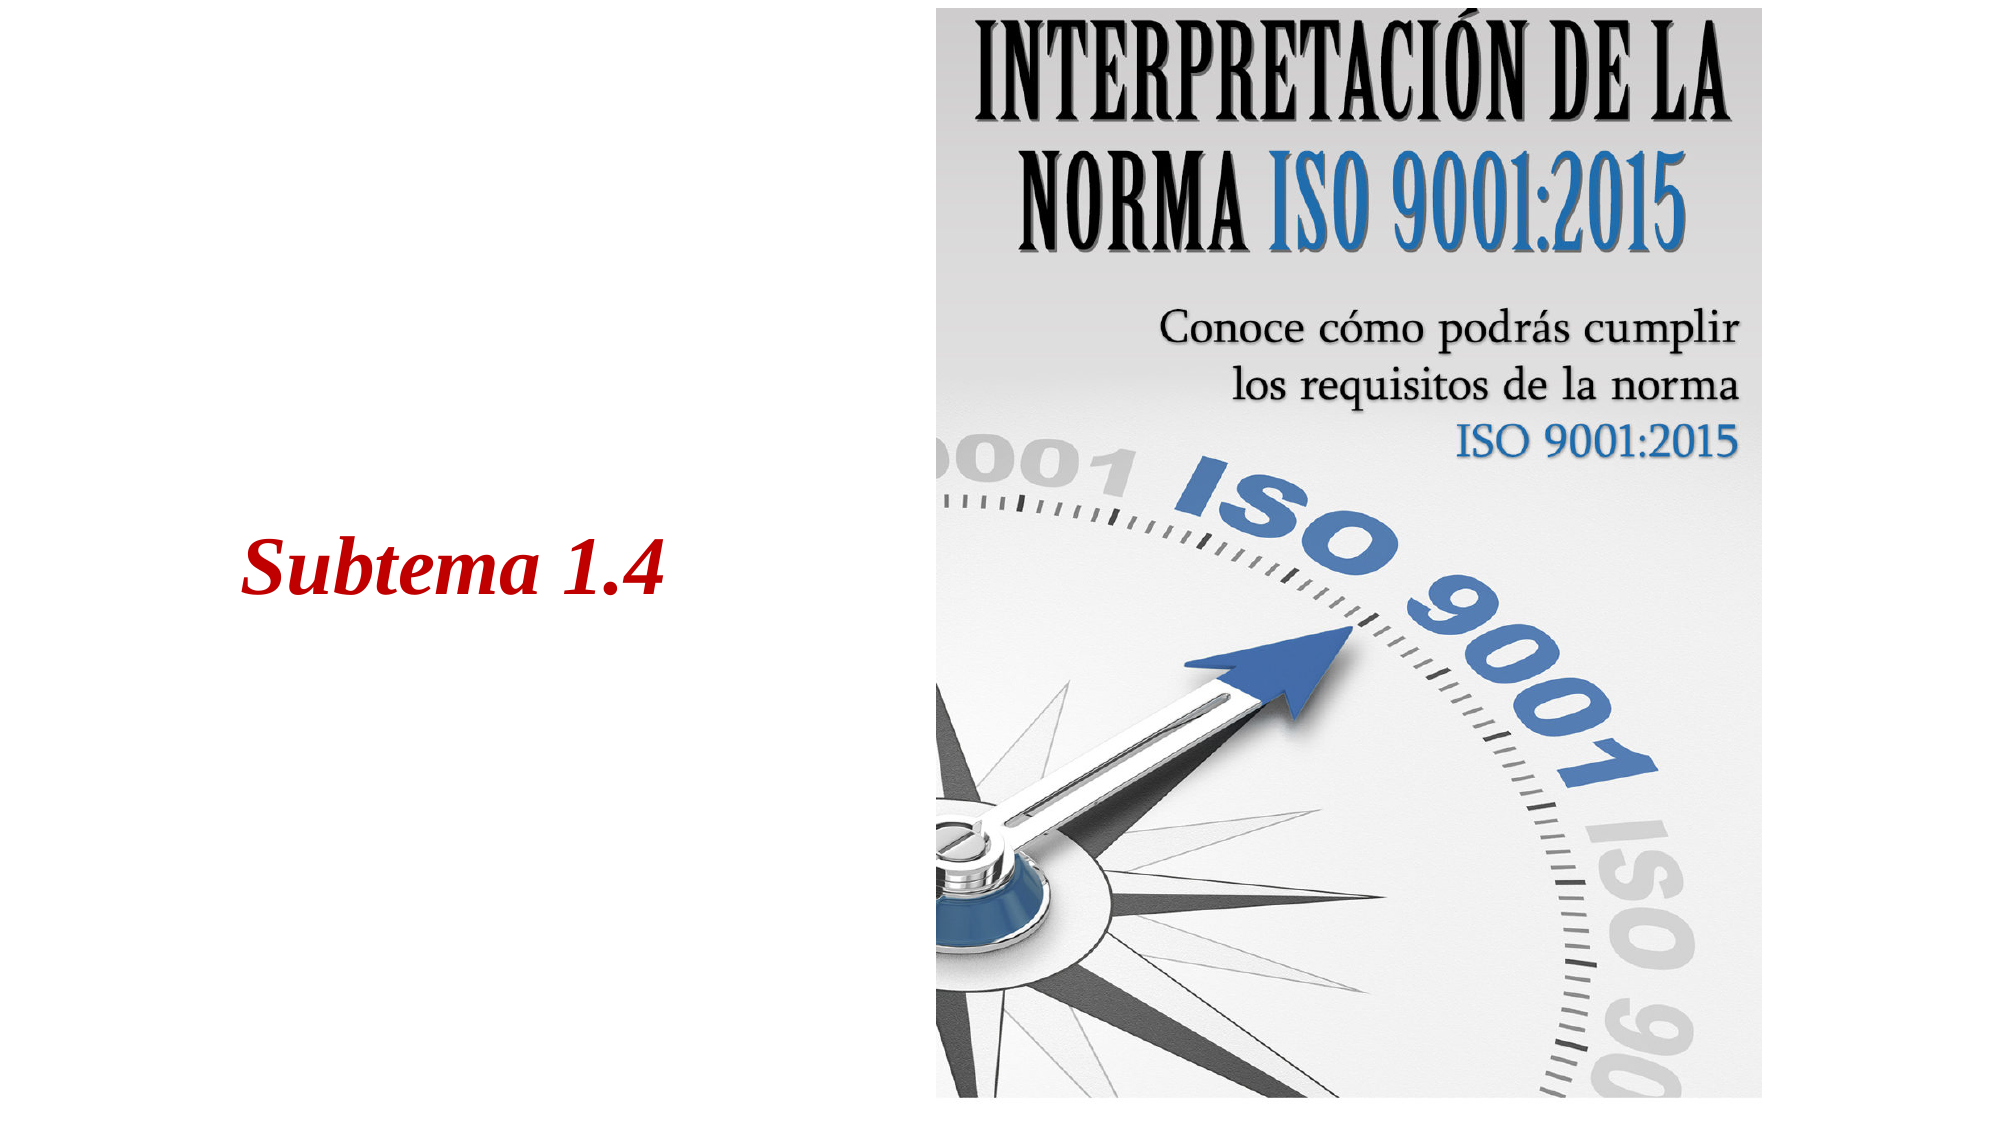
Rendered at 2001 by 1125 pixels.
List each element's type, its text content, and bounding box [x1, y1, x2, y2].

picture [936, 8, 1763, 1115]
text_box Subtema 1.4 [226, 503, 706, 619]
